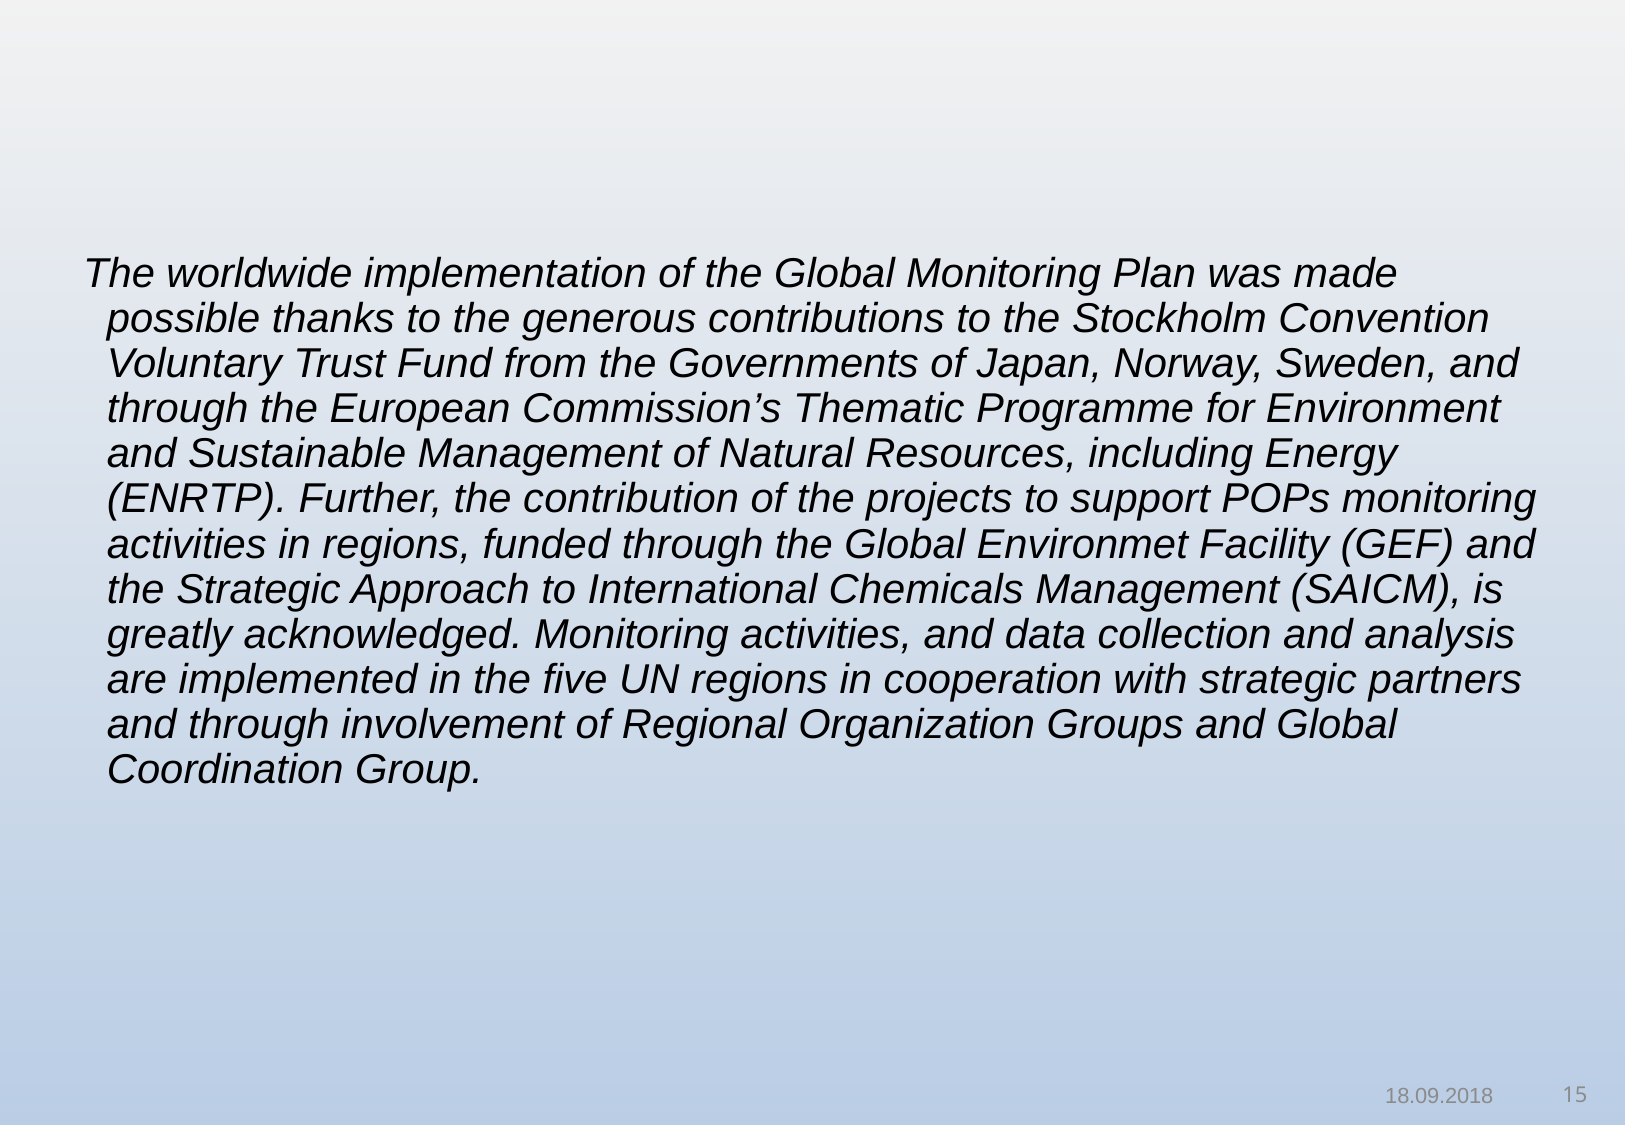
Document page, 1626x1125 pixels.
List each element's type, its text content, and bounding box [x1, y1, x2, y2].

list The worldwide implementation of the Global Monitoring Plan was made possible thanks to the generous contributions to the Stockholm Convention Voluntary Trust Fund from the Governments of Japan, Norway, Sweden, and through the European Commission’s Thematic Programme for Environment and Sustainable Management of Natural Resources, including Energy (ENRTP). Further, the contribution of the projects to support POPs monitoring activities in regions, funded through the Global Environmet Facility (GEF) and the Strategic Approach to International Chemicals Management (SAICM), is greatly acknowledged. Monitoring activities, and data collection and analysis are implemented in the five UN regions in cooperation with strategic partners and through involvement of Regional Organization Groups and Global Coordination Group. [83, 149, 1546, 1047]
